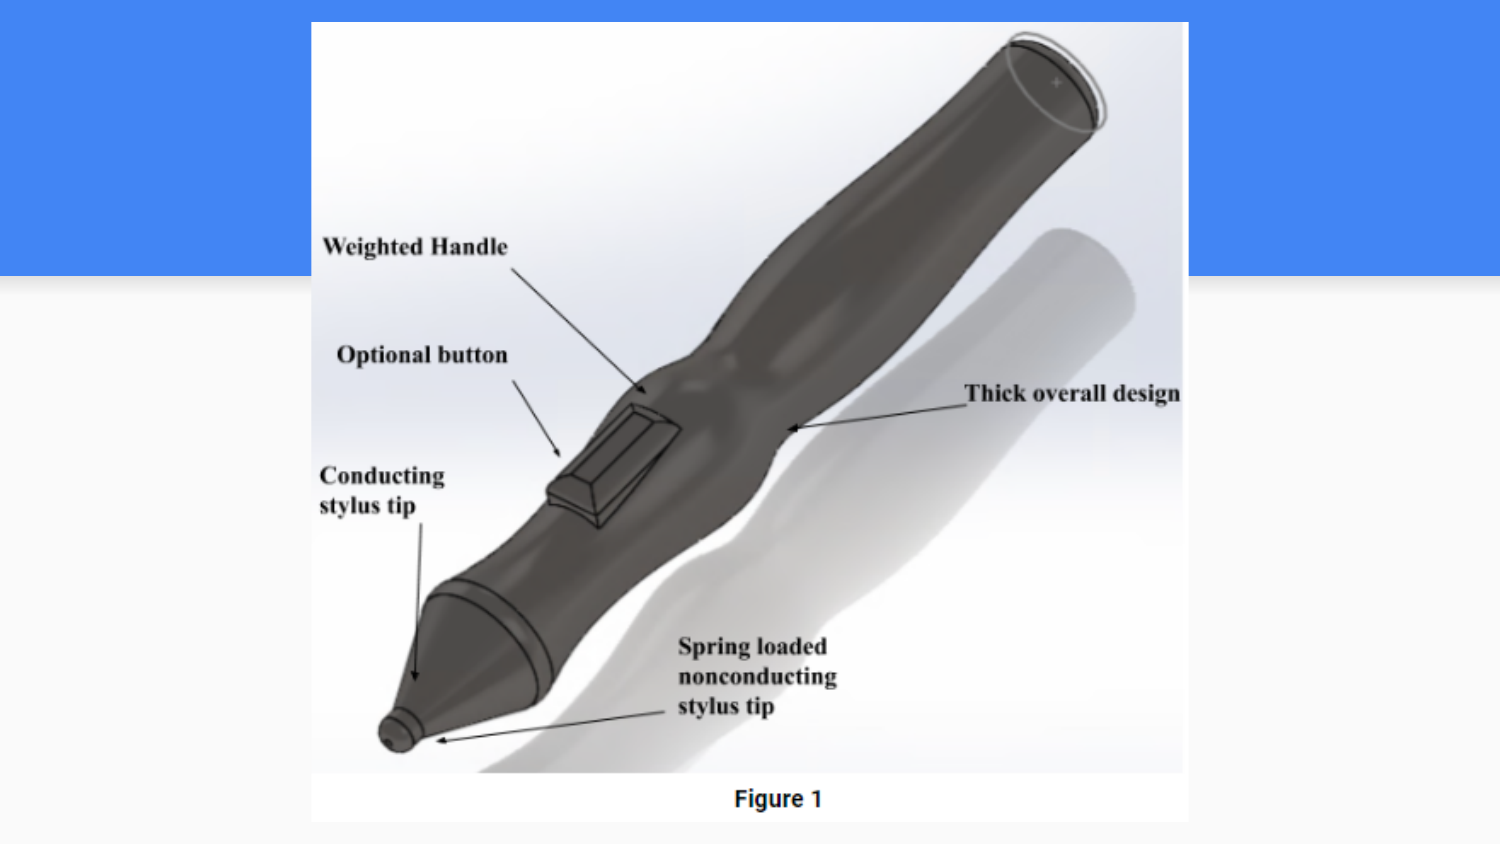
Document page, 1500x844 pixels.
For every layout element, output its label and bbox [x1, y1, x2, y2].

picture [311, 21, 1189, 822]
